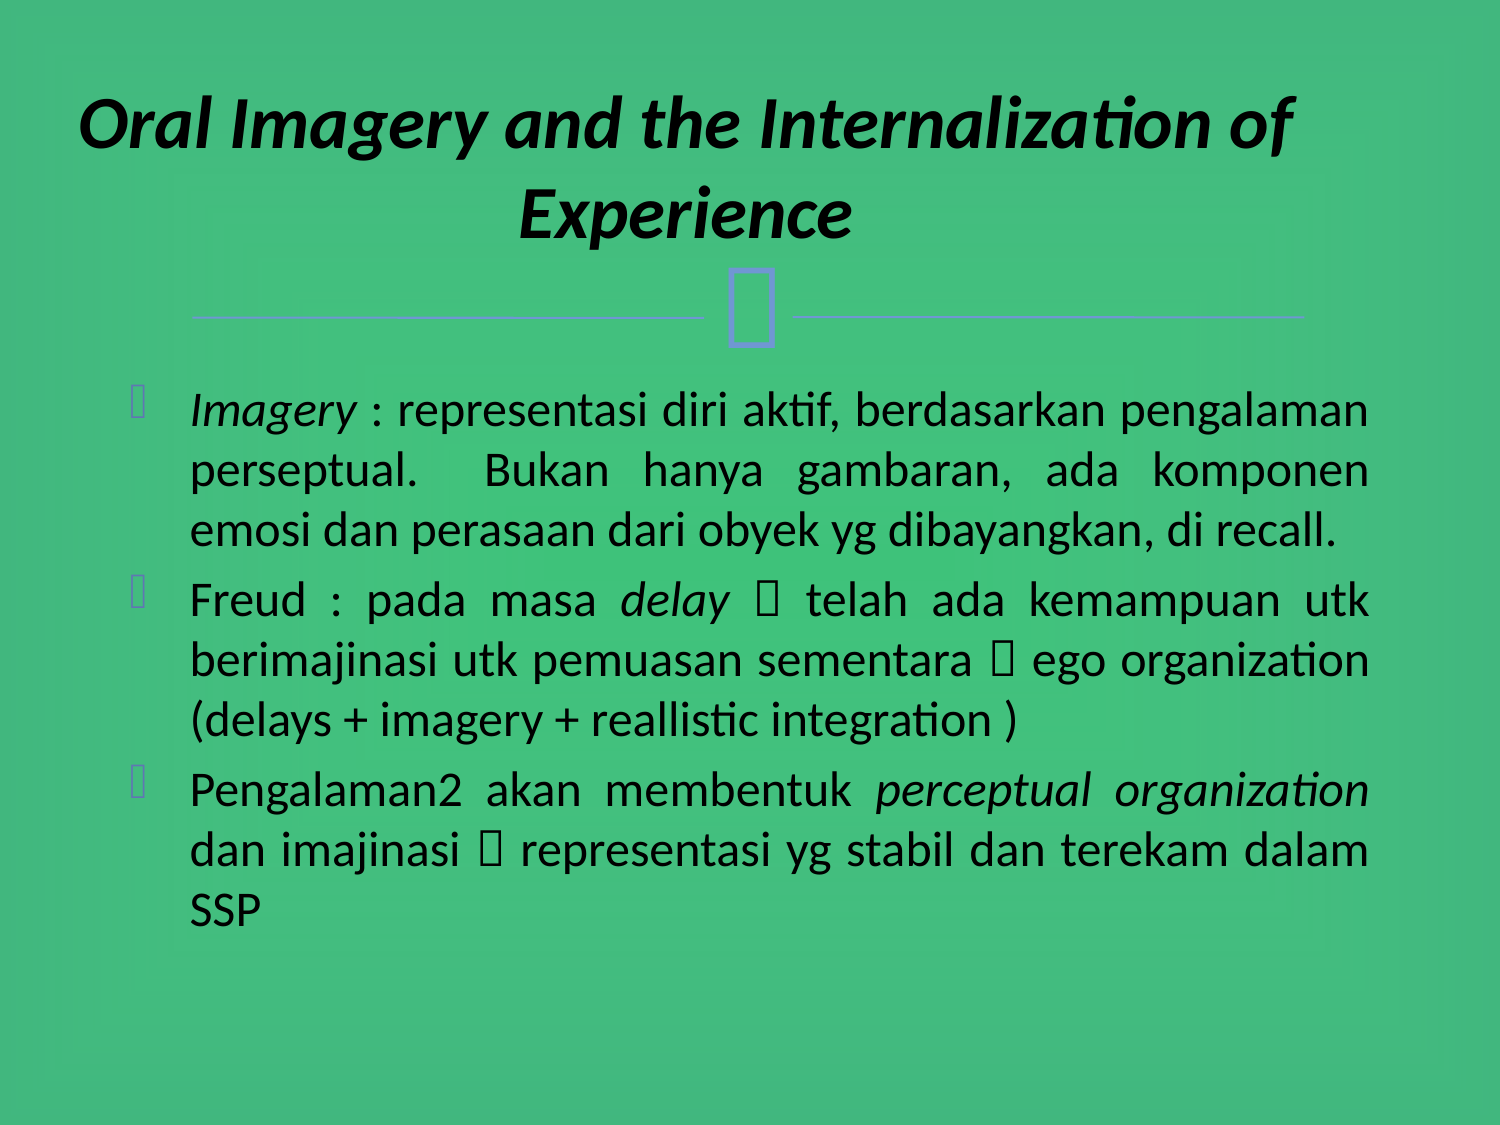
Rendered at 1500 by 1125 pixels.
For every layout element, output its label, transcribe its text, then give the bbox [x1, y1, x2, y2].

list Imagery : representasi diri aktif, berdasarkan pengalaman perseptual. Bukan hanya gambaran, ada komponen emosi dan perasaan dari obyek yg dibayangkan, di recall. Freud : pada masa delay  telah ada kemampuan utk berimajinasi utk pemuasan sementara  ego organization (delays + imagery + reallistic integration ) Pengalaman2 akan membentuk perceptual organization dan imajinasi  representasi yg stabil dan terekam dalam SSP [114, 368, 1386, 1005]
title Oral Imagery and the Internalization of Experience [24, 64, 1348, 263]
